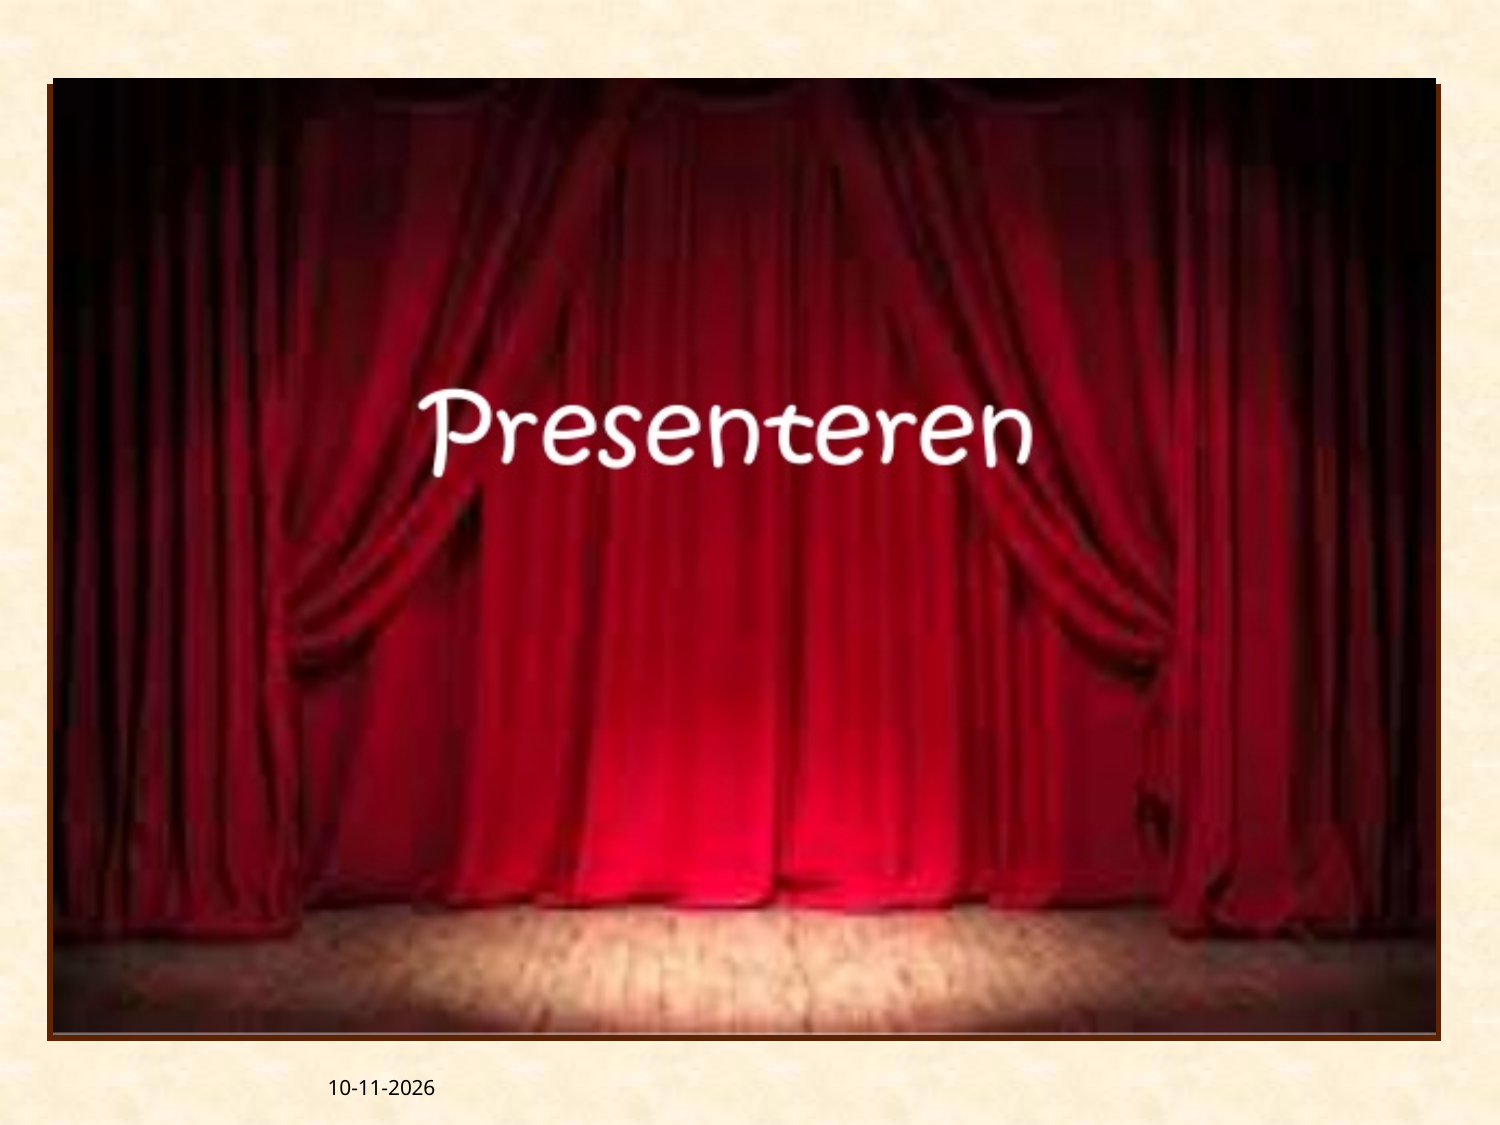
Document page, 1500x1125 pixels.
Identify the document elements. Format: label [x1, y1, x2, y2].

slide_number [312, 1052, 575, 1125]
picture [0, 0, 1500, 1125]
